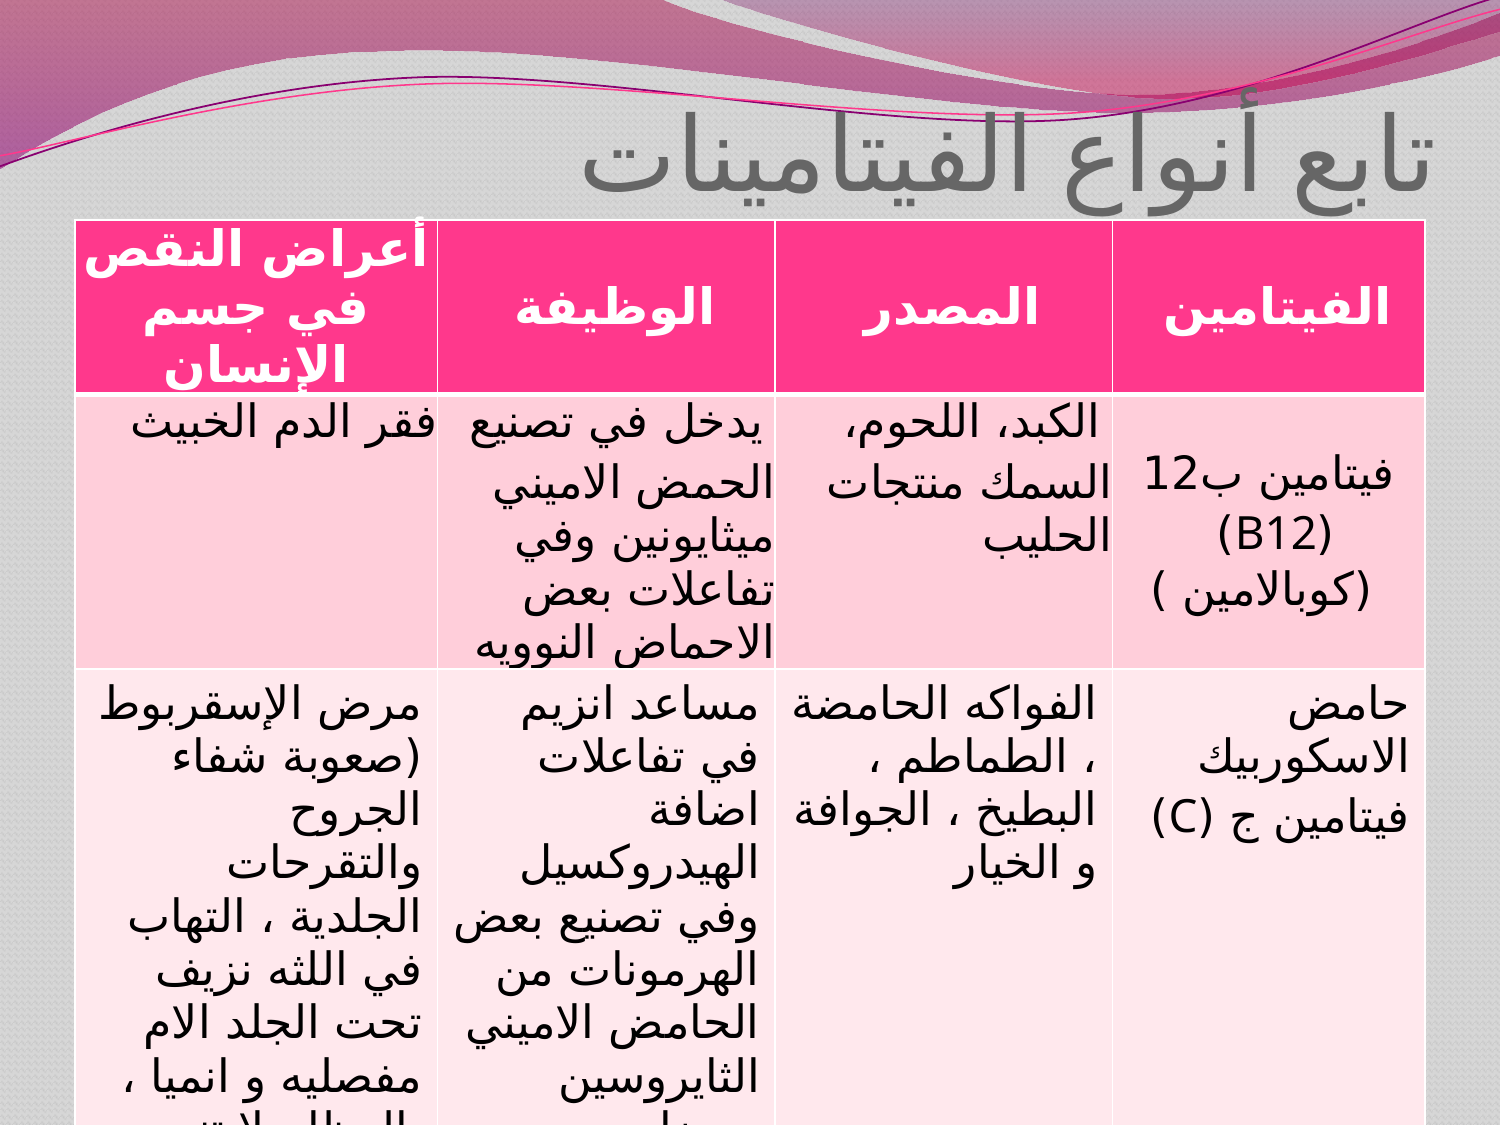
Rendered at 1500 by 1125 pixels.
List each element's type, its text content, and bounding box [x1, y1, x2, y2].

title تابع أنواع الفيتامينات [87, 24, 1438, 213]
table_cell مرض الإسقربوط (صعوبة شفاء الجروح والتقرحات الجلدية ، التهاب في اللثه نزيف تحت الجلد الام مفصليه و انميا ، العظام لا تنمو بالشكل الطبيعي, تصبح الشعيرات الدموية هشة [76, 670, 437, 1125]
table_cell فيتامين ب12 (B12) (كوبالامين ) [1113, 397, 1424, 668]
table_header الوظيفة [438, 221, 774, 392]
table_header الفيتامين [1113, 221, 1424, 392]
table_header المصدر [776, 221, 1112, 392]
table_cell مساعد انزيم في تفاعلات اضافة الهيدروكسيل وفي تصنيع بعض الهرمونات من الحامض الاميني الثايروسين ومضاد للتأكسد ,امتصاص الحديد من الامعاء [438, 670, 774, 1125]
table_cell حامض الاسكوربيك فيتامين ج (C) [1113, 670, 1424, 1125]
table_cell الفواكه الحامضة ، الطماطم ، البطيخ ، الجوافة و الخيار [776, 670, 1112, 1125]
table_cell يدخل في تصنيع الحمض الاميني ميثايونين وفي تفاعلات بعض الاحماض النوويه [438, 397, 774, 668]
table_cell فقر الدم الخبيث [76, 397, 437, 668]
table_cell الكبد، اللحوم، السمك منتجات الحليب [776, 397, 1112, 668]
table_header أعراض النقص في جسم الإنسان [76, 221, 437, 392]
